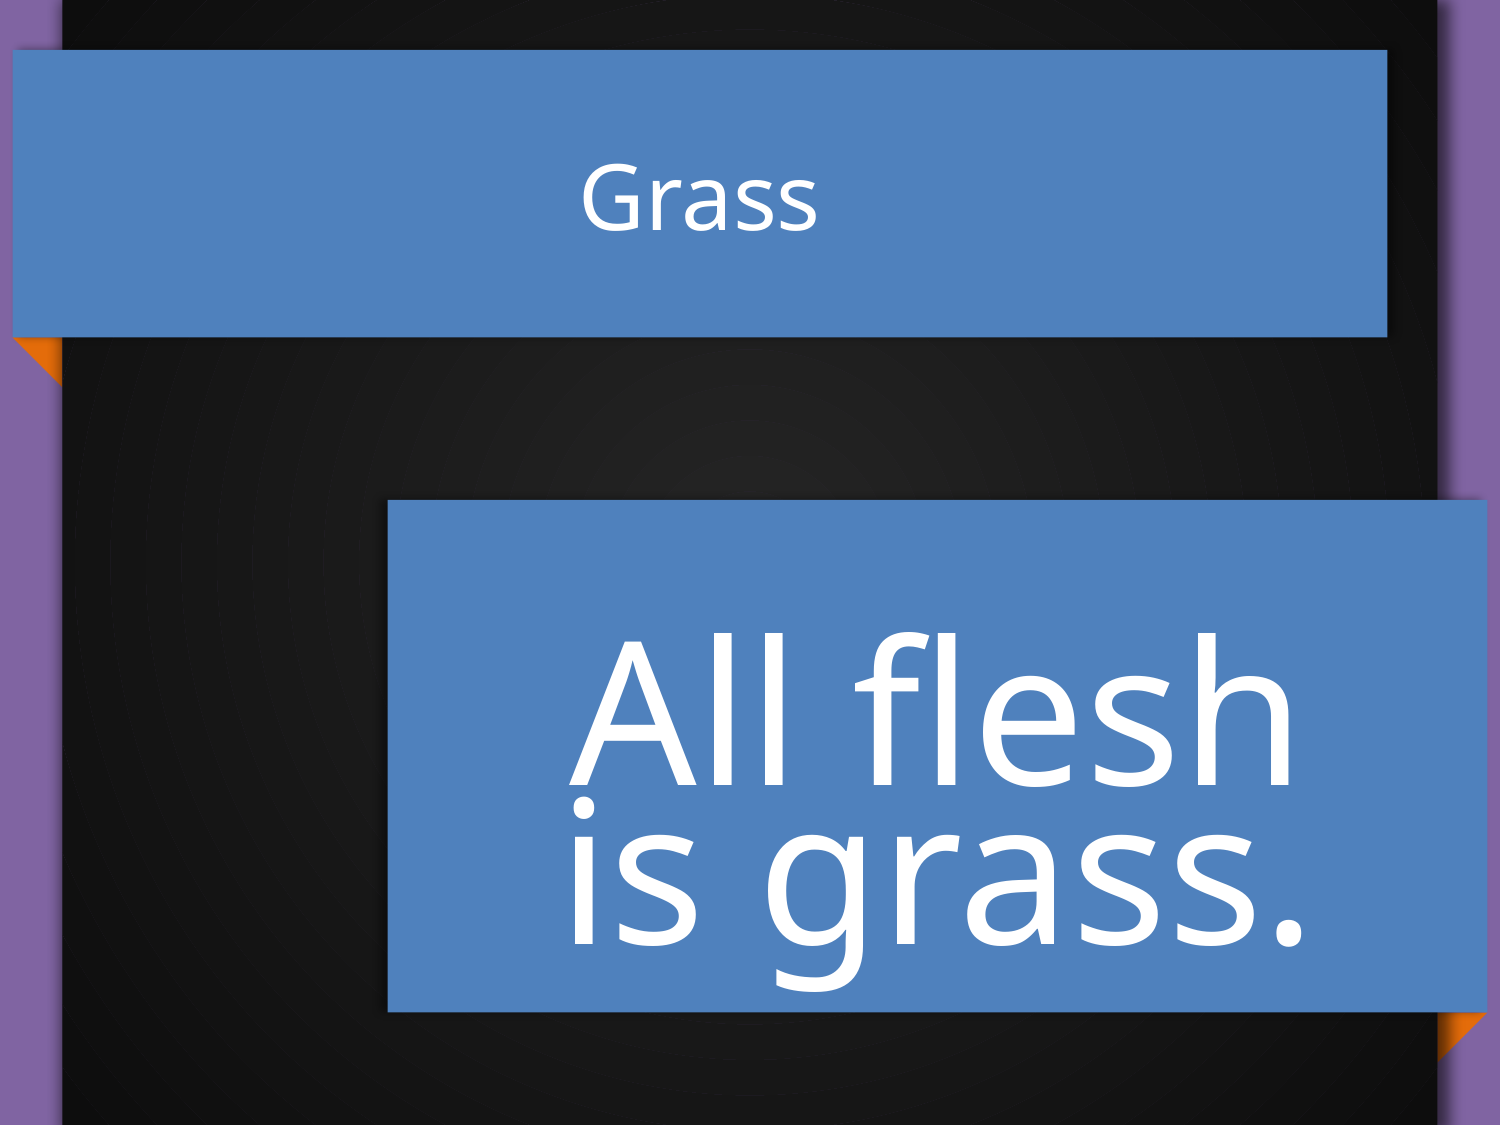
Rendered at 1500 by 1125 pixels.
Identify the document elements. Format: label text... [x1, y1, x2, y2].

title Grass [12, 99, 1388, 288]
list All flesh is grass. [387, 500, 1488, 1013]
